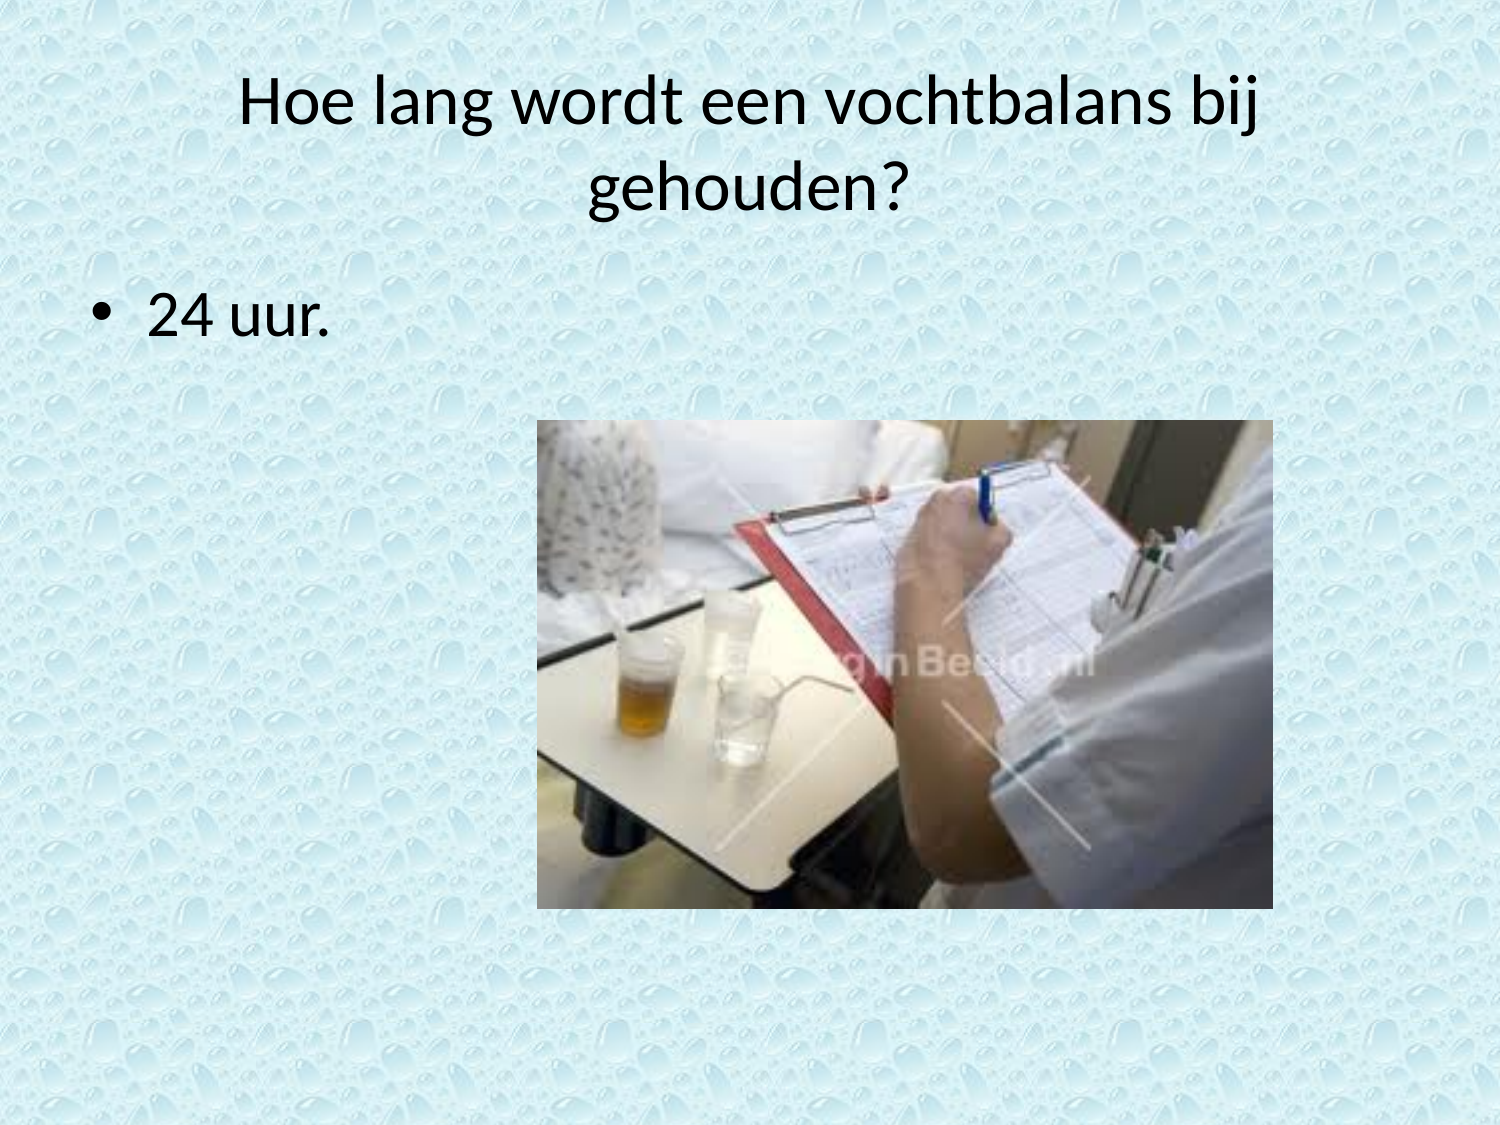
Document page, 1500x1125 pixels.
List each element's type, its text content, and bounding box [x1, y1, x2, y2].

list 24 uur. [75, 262, 1425, 1005]
title Hoe lang wordt een vochtbalans bij gehouden? [75, 45, 1425, 233]
picture [537, 420, 1273, 909]
